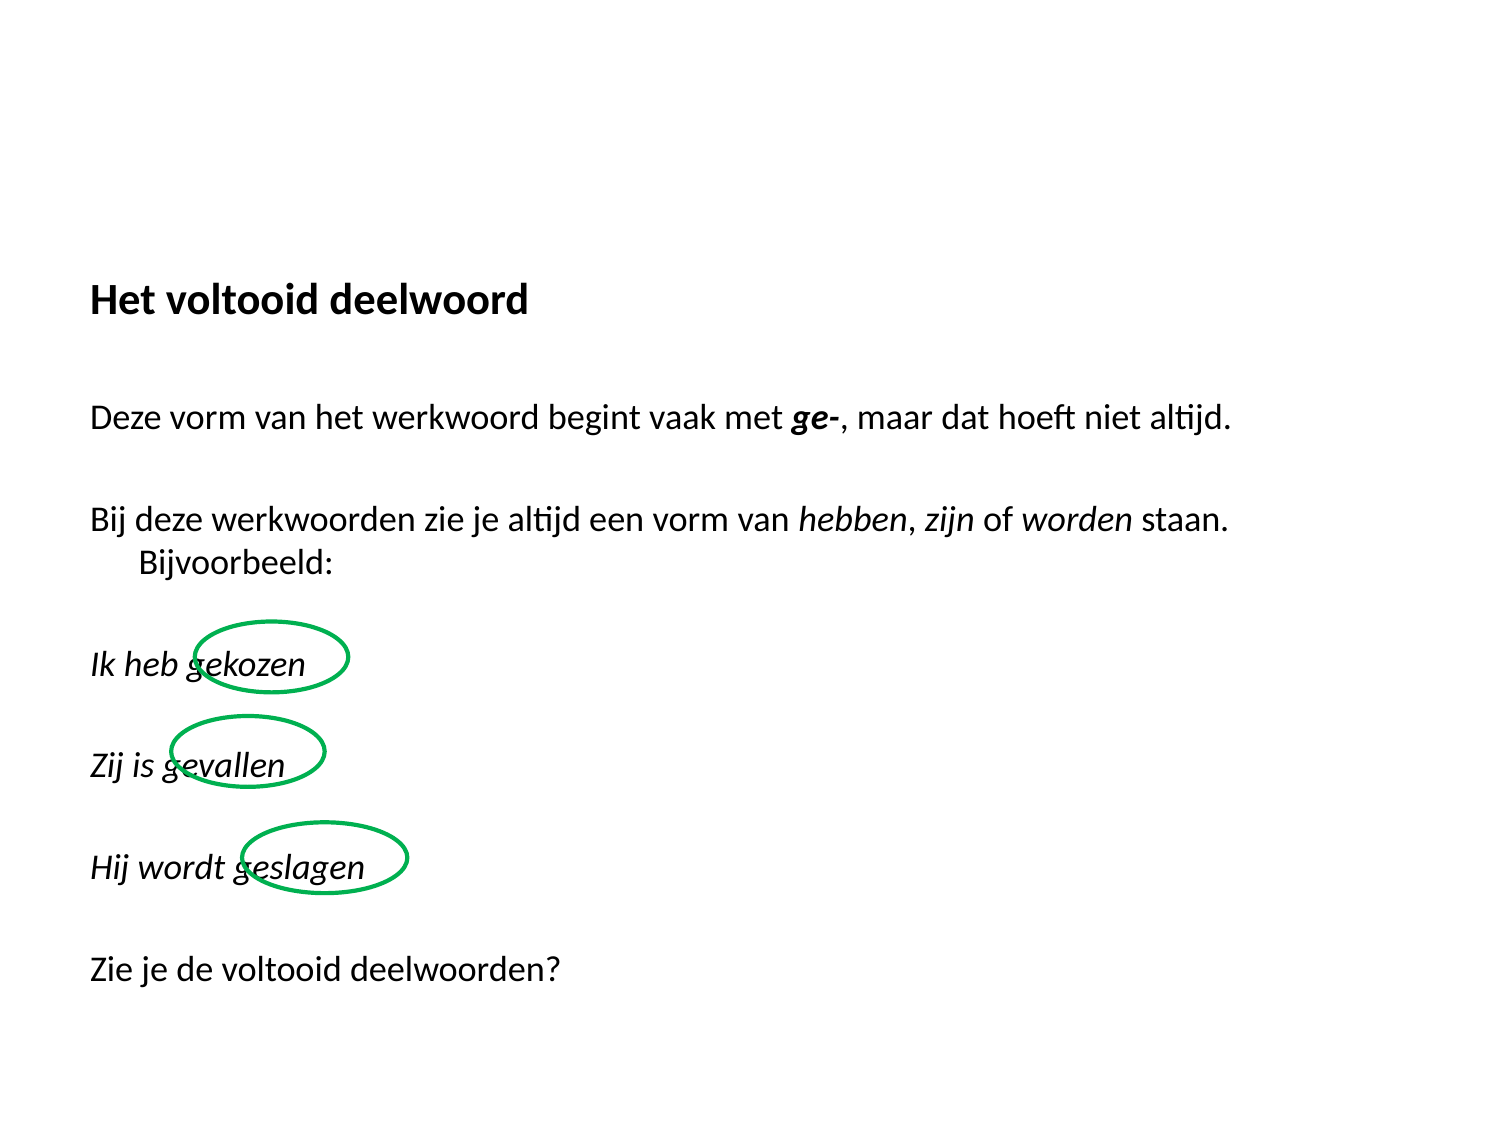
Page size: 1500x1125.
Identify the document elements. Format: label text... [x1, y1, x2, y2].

list Het voltooid deelwoord Deze vorm van het werkwoord begint vaak met ge-, maar dat hoeft niet altijd. Bij deze werkwoorden zie je altijd een vorm van hebben, zijn of worden staan. Bijvoorbeeld: Ik heb gekozen Zij is gevallen Hij wordt geslagen Zie je de voltooid deelwoorden? [75, 262, 1425, 1005]
text_box [169, 713, 327, 789]
text_box [239, 820, 410, 896]
text_box [192, 619, 351, 695]
